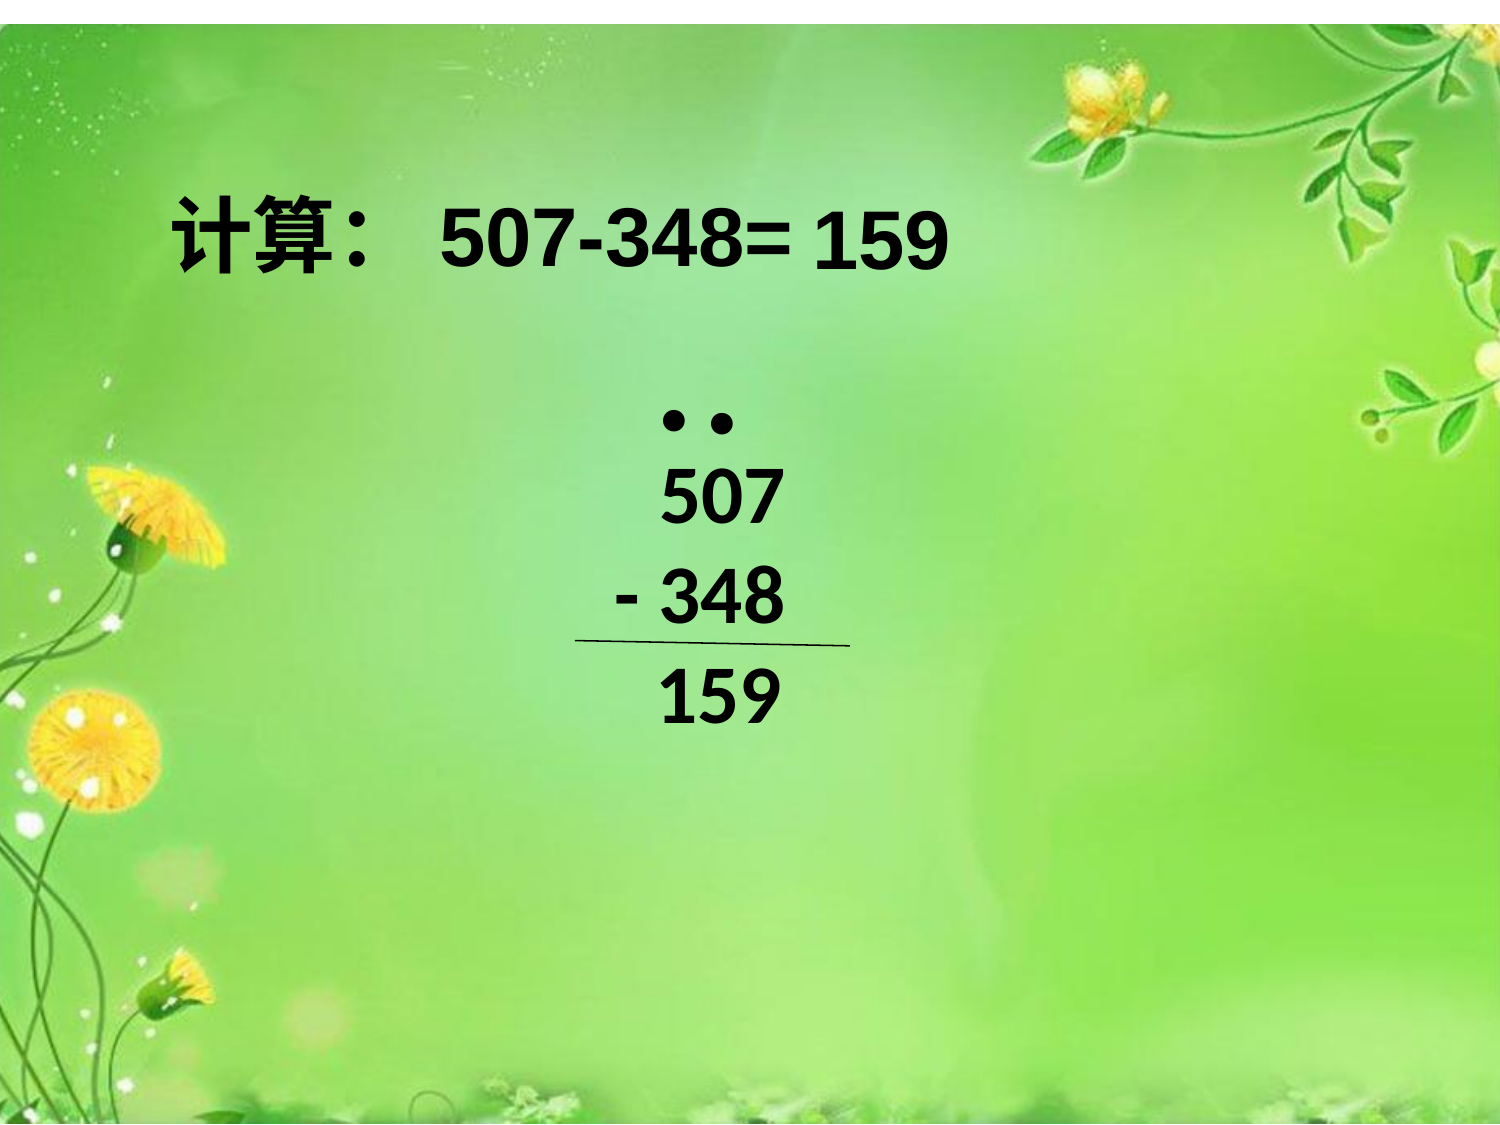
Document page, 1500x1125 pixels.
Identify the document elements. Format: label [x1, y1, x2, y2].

text_box [574, 287, 851, 1125]
picture [0, 24, 1500, 1125]
